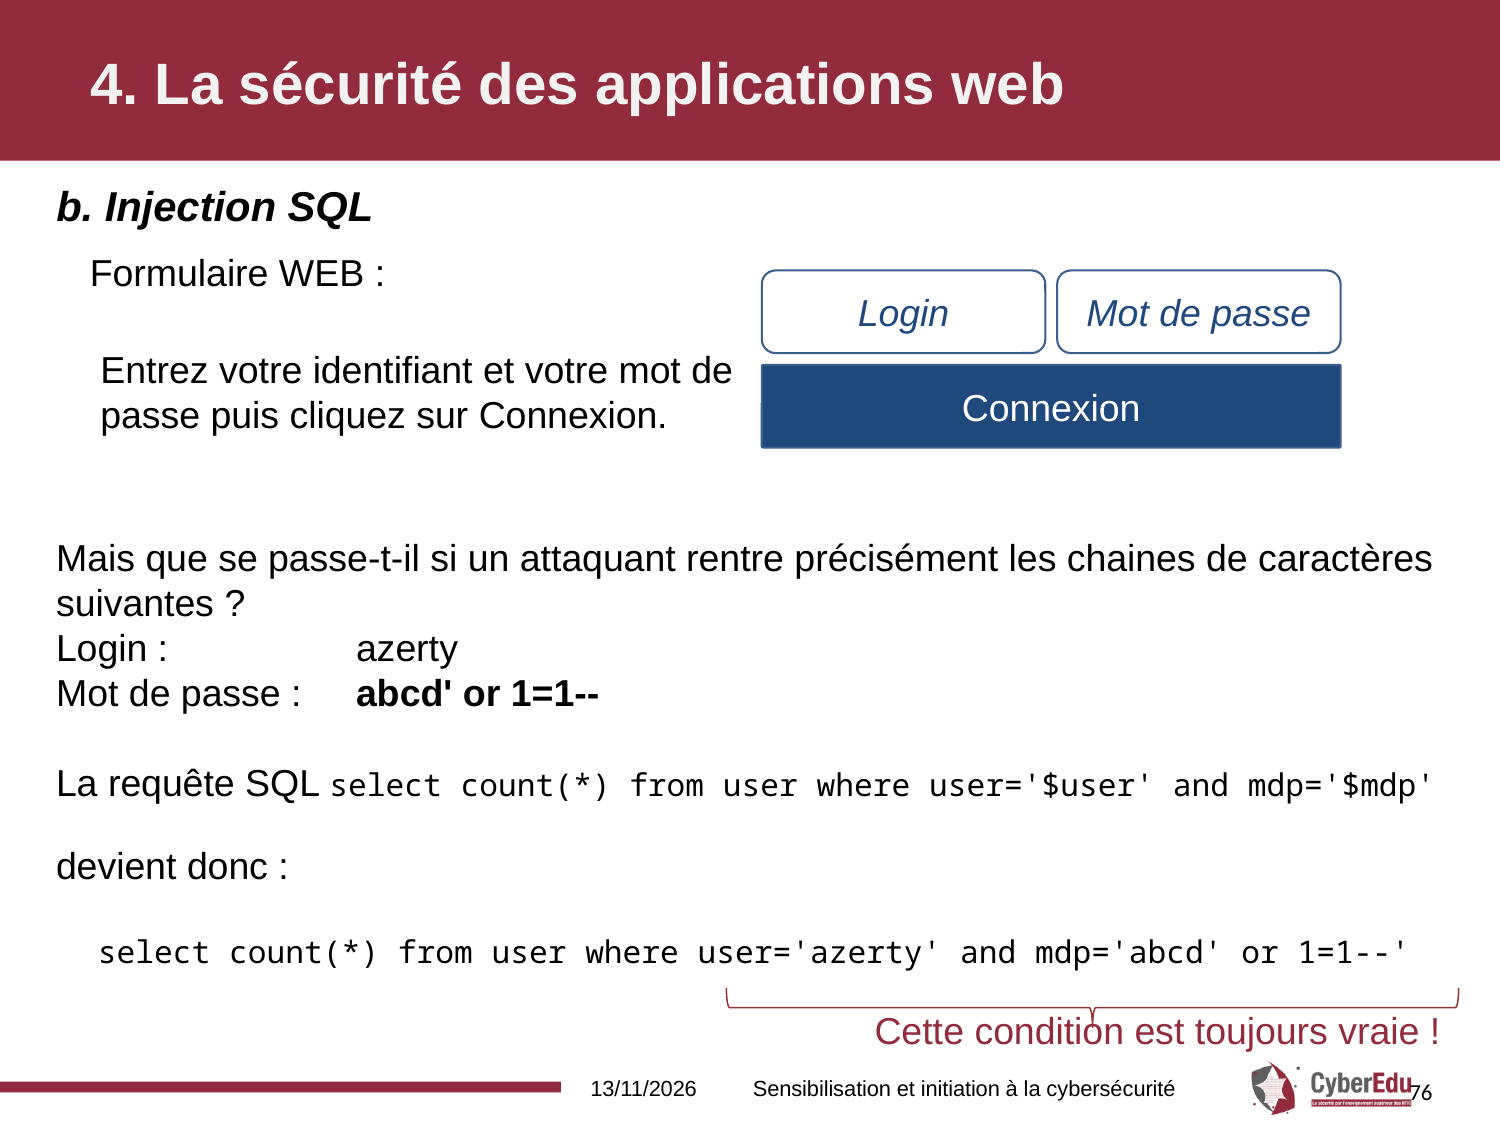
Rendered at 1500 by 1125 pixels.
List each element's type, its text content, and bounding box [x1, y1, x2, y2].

text_box b. Injection SQL [41, 172, 1471, 268]
text_box Mais que se passe-t-il si un attaquant rentre précisément les chaines de caractères suivantes ? Login : azerty Mot de passe : abcd' or 1=1-- La requête SQL select count(*) from user where user='$user' and mdp='$mdp' devient donc : select count(*) from user where user='azerty' and mdp='abcd' or 1=1--' [41, 527, 1468, 1015]
text_box Formulaire WEB : [74, 242, 685, 302]
text_box Cette condition est toujours vraie ! [859, 999, 1471, 1060]
footer Sensibilisation et initiation à la cybersécurité [738, 1057, 1236, 1118]
text_box Connexion [759, 362, 1343, 450]
text_box [725, 987, 1460, 1009]
text_box Entrez votre identifiant et votre mot de passe puis cliquez sur Connexion. [85, 338, 757, 443]
picture [1246, 1060, 1412, 1115]
text_box Mot de passe [1055, 268, 1343, 356]
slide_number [561, 1057, 727, 1118]
text_box Login [759, 268, 1048, 356]
title 4. La sécurité des applications web [75, 1, 1425, 161]
